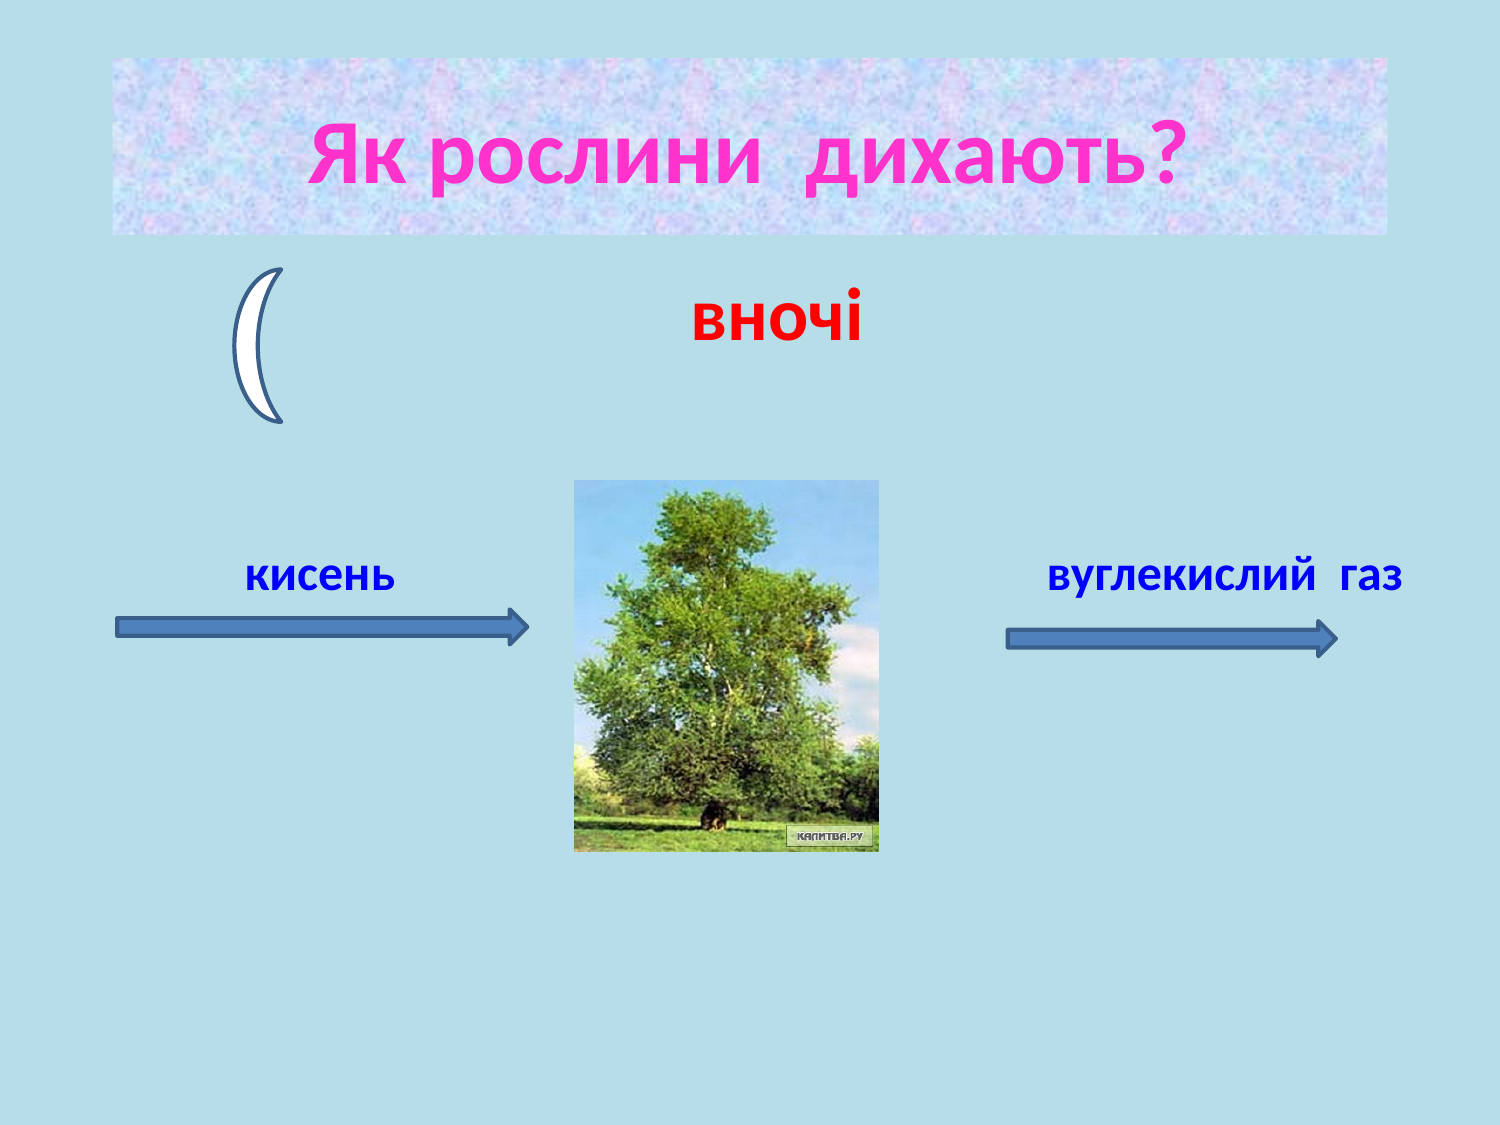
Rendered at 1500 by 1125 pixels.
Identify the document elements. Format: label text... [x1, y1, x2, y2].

text_box [232, 267, 284, 424]
text_box [1005, 619, 1338, 659]
text_box [115, 607, 530, 647]
title Як рослини дихають? [112, 58, 1388, 235]
subtitle вночі кисень вуглекислий газ [58, 257, 1500, 1090]
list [573, 480, 880, 852]
